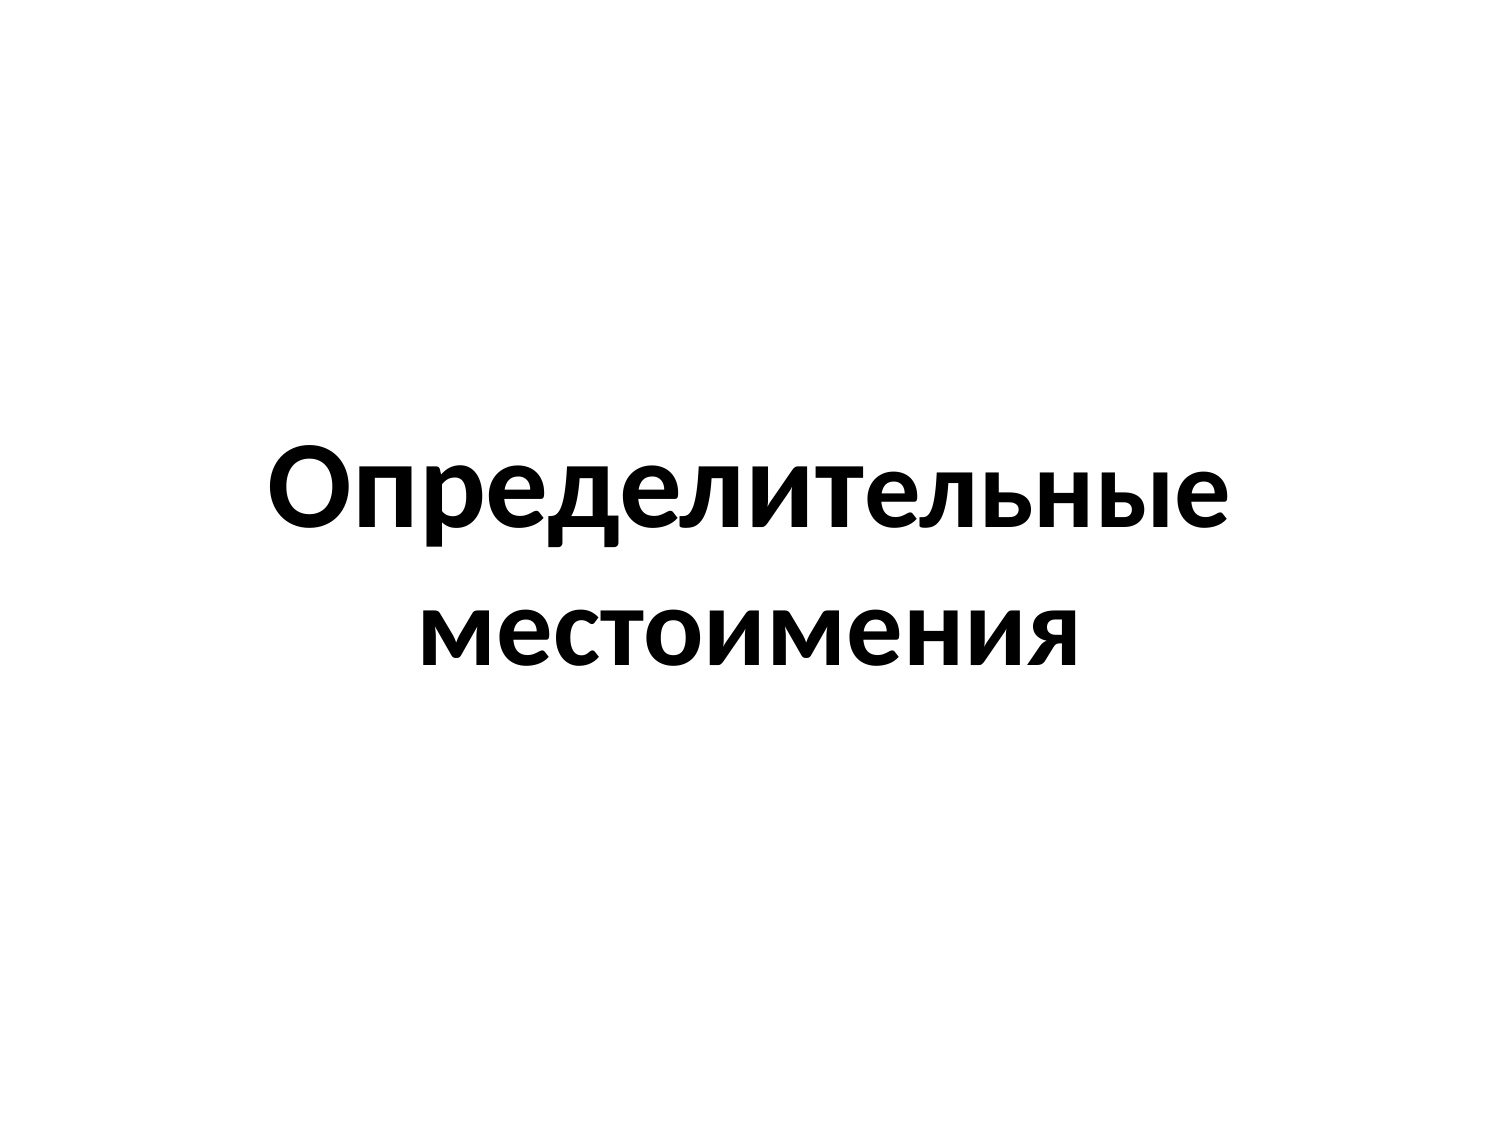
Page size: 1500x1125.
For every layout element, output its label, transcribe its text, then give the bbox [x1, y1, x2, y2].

title Определительные местоимения [0, 349, 1500, 591]
